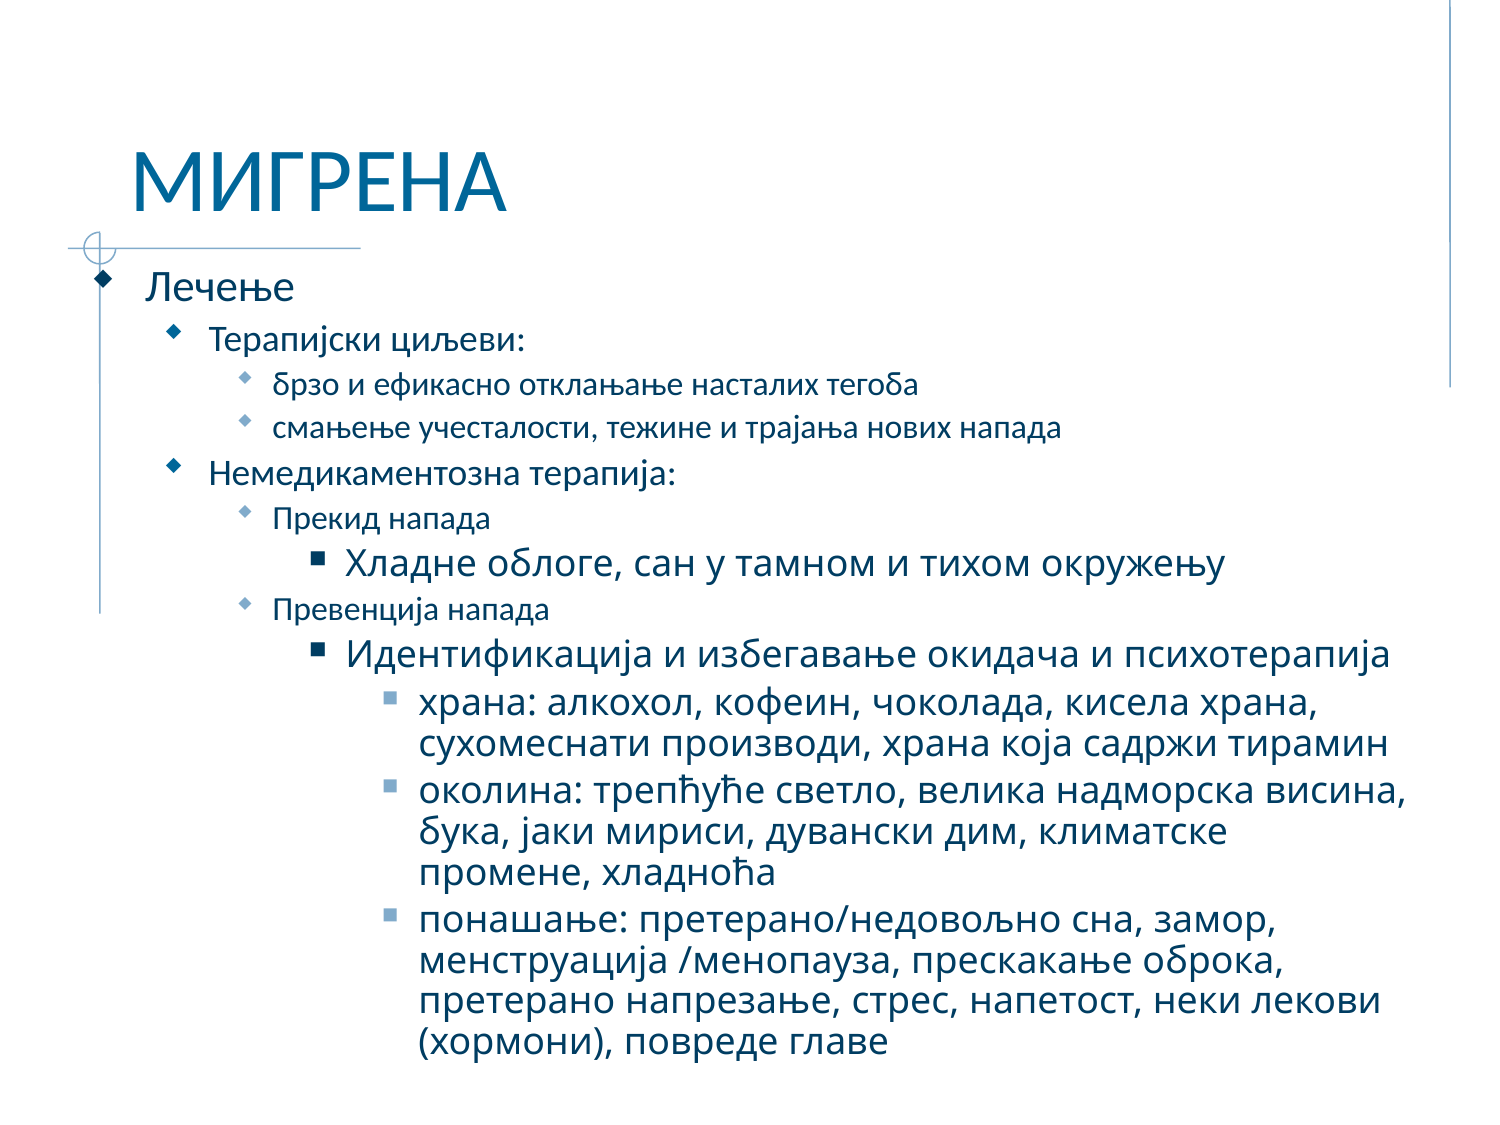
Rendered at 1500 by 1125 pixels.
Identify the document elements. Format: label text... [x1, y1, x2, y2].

list Лечење Терапијски циљеви: брзо и ефикасно отклањање насталих тегоба смањење учесталости, тежине и трајања нових напада Немедикаментозна терапија: Прекид напада Хладне облоге, сан у тамном и тихом окружењу Превенција напада Идентификација и избегавање окидача и психотерапија храна: алкохол, кофеин, чоколада, кисела храна, сухомеснати производи, храна која садржи тирамин околина: трепћуће светло, велика надморска висина, бука, јаки мириси, дувански дим, климатске промене, хладноћа понашање: претерано/недовољно сна, замор, менструација /менопауза, прескакање оброка, претерано напрезање, стрес, напетост, неки лекови (хормони), повреде главе [74, 255, 1426, 1083]
title МИГРЕНА [113, 49, 1436, 238]
